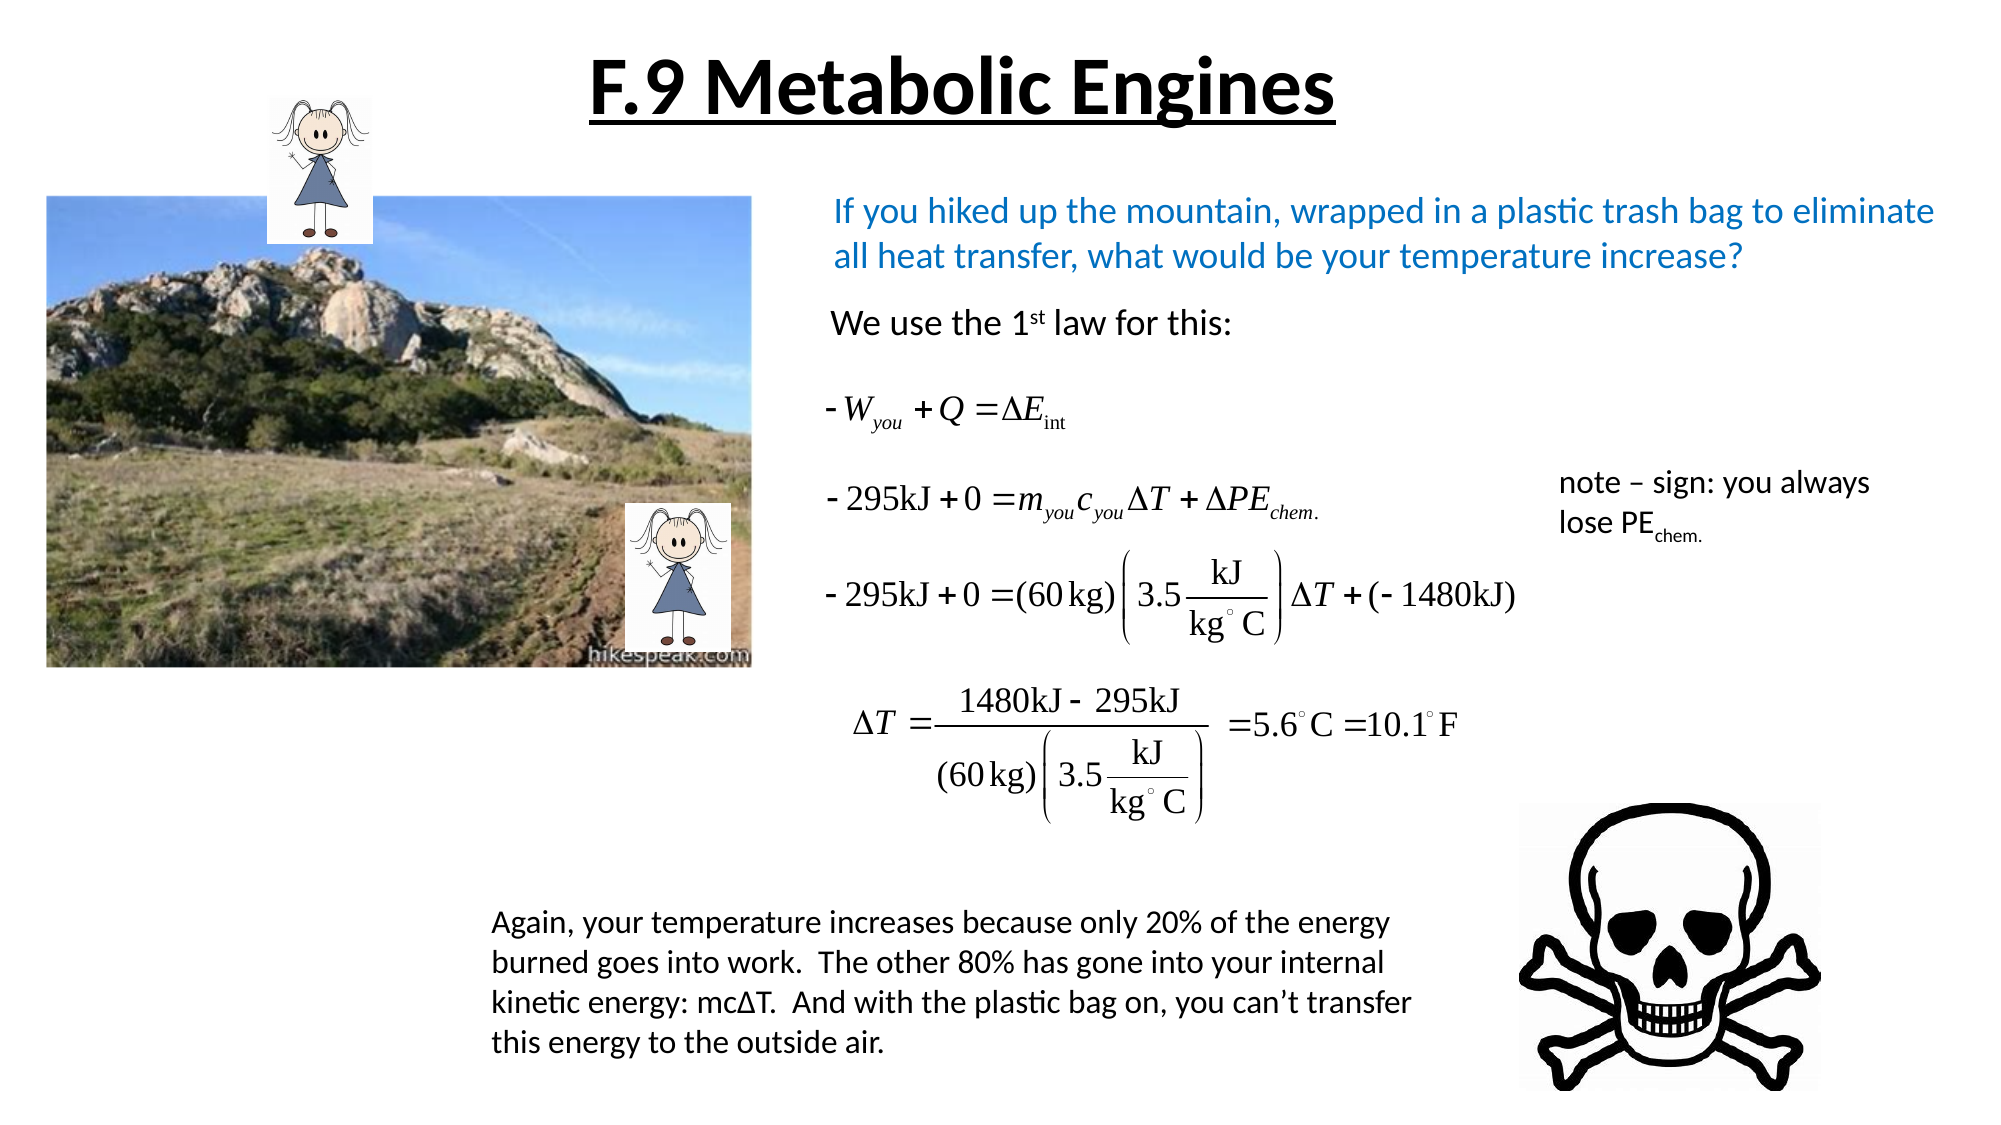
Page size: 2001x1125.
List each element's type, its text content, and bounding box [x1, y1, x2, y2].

text_box If you hiked up the mountain, wrapped in a plastic trash bag to eliminate all heat transfer, what would be your temperature increase? [818, 178, 1951, 284]
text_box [821, 475, 1326, 532]
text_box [846, 677, 1217, 831]
text_box note – sign: you always lose PEchem. [1544, 453, 1886, 554]
picture [1513, 792, 1831, 1099]
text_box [819, 384, 1074, 442]
text_box F.9 Metabolic Engines [574, 35, 1543, 143]
picture [42, 95, 758, 677]
text_box We use the 1st law for this: [815, 290, 1248, 351]
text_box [1220, 697, 1466, 746]
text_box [819, 543, 1524, 652]
text_box Again, your temperature increases because only 20% of the energy burned goes into work. The other 80% has gone into your internal kinetic energy: mcΔT. And with the plastic bag on, you can’t transfer this energy to the outside air. [476, 893, 1429, 1068]
